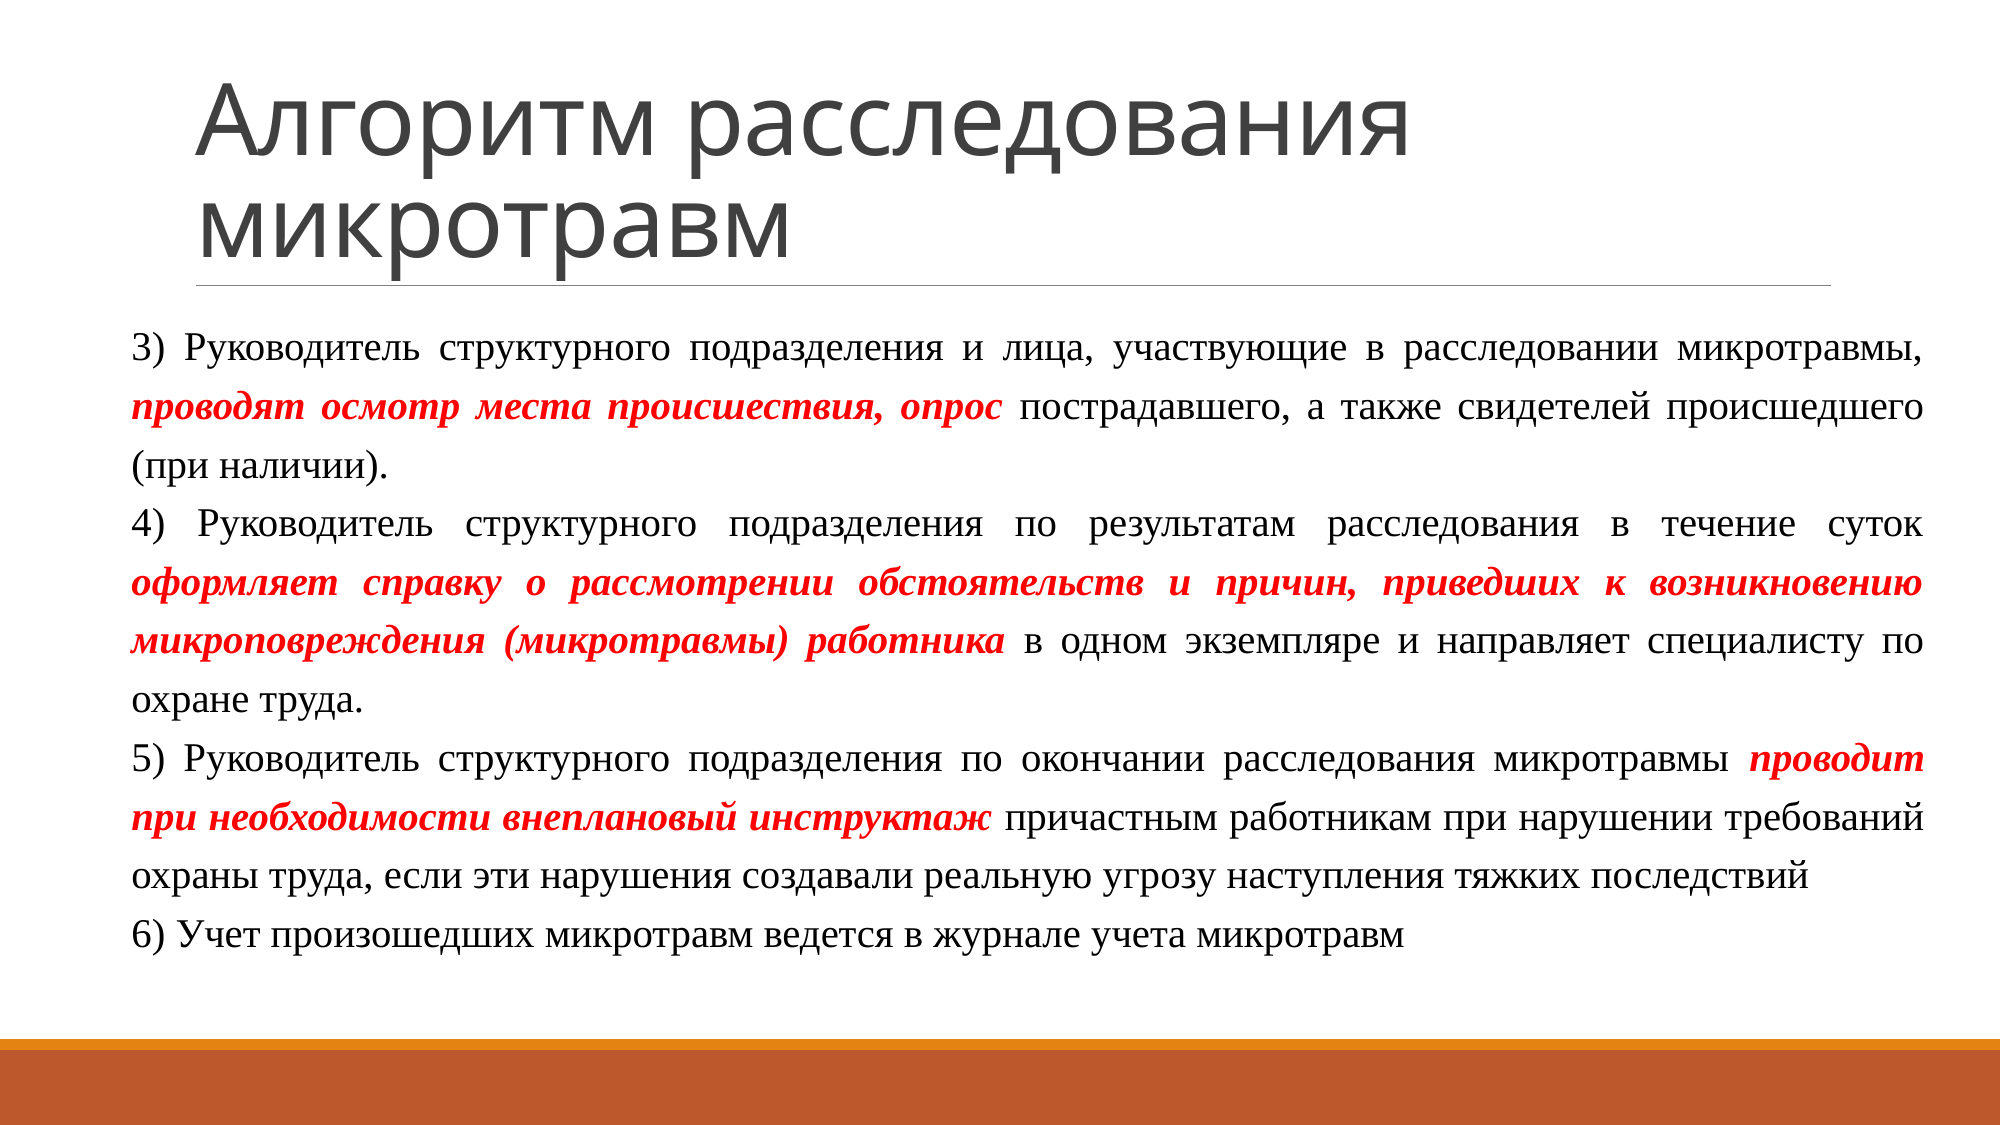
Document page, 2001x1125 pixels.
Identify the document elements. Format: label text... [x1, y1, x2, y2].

title Алгоритм расследования микротравм [180, 47, 1830, 285]
list 3) Руководитель структурного подразделения и лица, участвующие в расследовании микротравмы, проводят осмотр места происшествия, опрос пострадавшего, а также свидетелей происшедшего (при наличии). 4) Руководитель структурного подразделения по результатам расследования в течение суток оформляет справку о рассмотрении обстоятельств и причин, приведших к возникновению микроповреждения (микротравмы) работника в одном экземпляре и направляет специалисту по охране труда. 5) Руководитель структурного подразделения по окончании расследования микротравмы проводит при необходимости внеплановый инструктаж причастным работникам при нарушении требований охраны труда, если эти нарушения создавали реальную угрозу наступления тяжких последствий 6) Учет произошедших микротравм ведется в журнале учета микротравм [131, 302, 1926, 1026]
